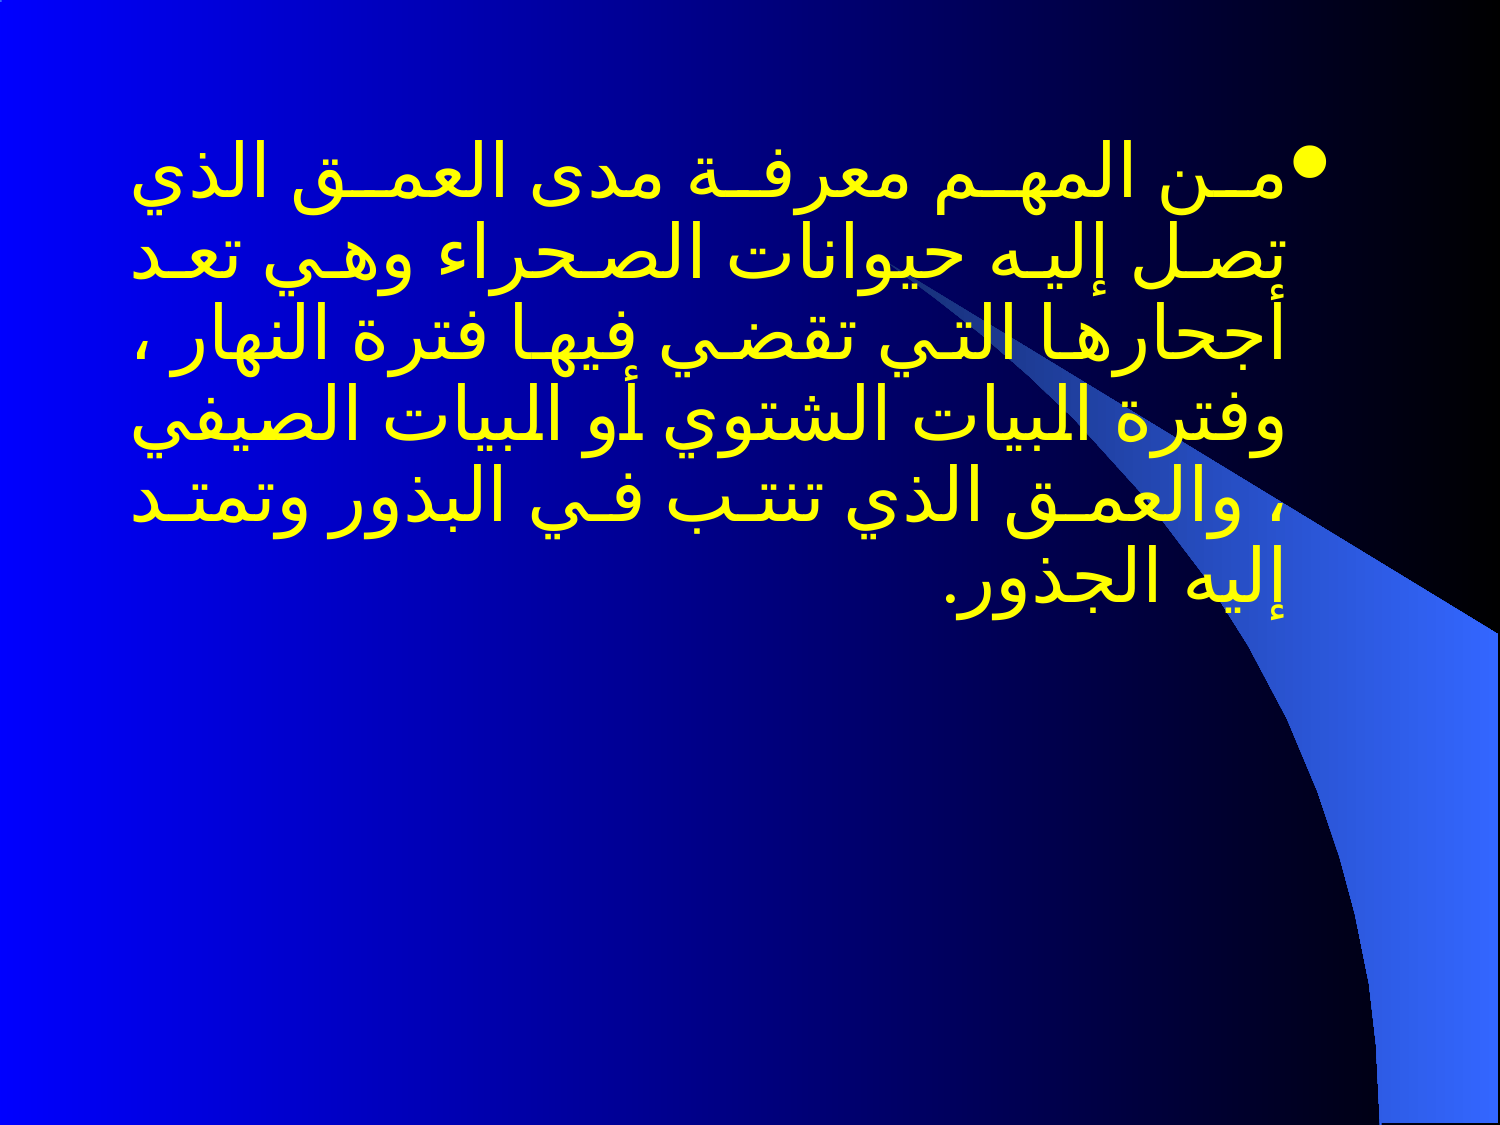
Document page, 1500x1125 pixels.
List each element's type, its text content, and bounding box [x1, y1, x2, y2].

list من المهم معرفة مدى العمق الذي تصل إليه حيوانات الصحراء وهي تعد أجحارها التي تقضي فيها فترة النهار ، وفترة البيات الشتوي أو البيات الصيفي ، والعمق الذي تنتب في البذور وتمتد إليه الجذور. [99, 124, 1376, 801]
